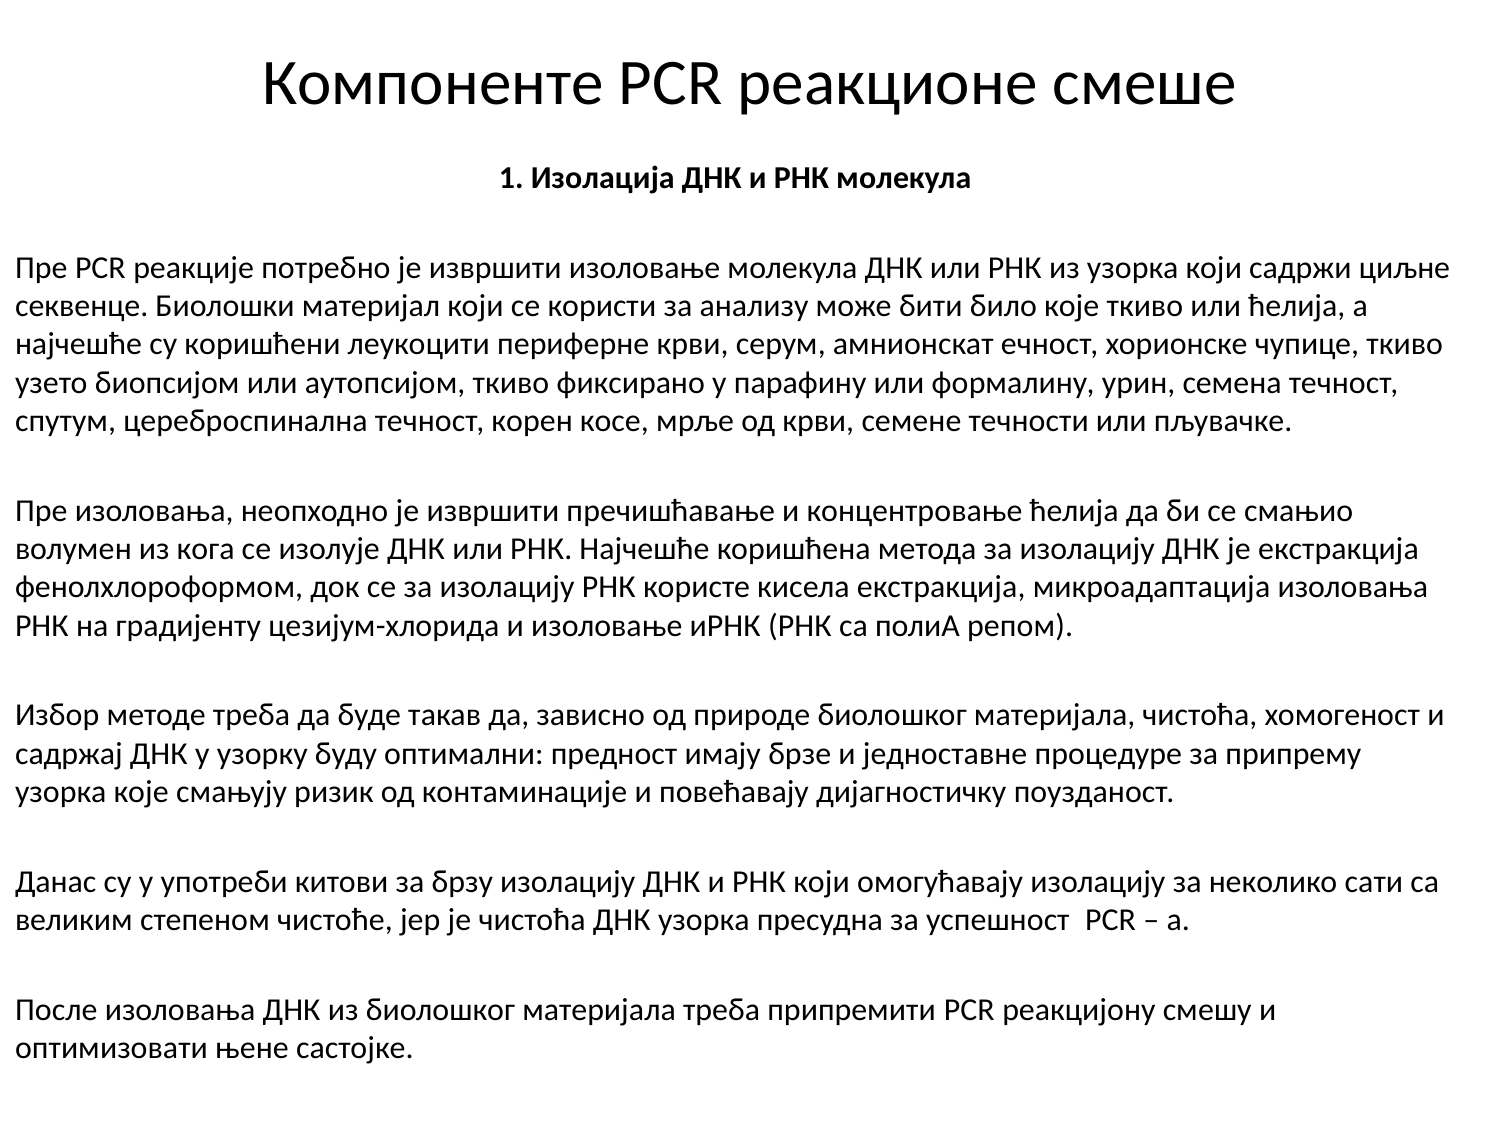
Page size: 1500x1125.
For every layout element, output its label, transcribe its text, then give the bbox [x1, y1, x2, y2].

title Компоненте PCR реакционе смеше [112, 30, 1388, 126]
subtitle 1. Изолација ДНК и РНК молекула Пре PCR реакције потребно је извршити изоловање молекула ДНК или РНК из узорка који садржи циљне секвенце. Биолошки материјал који се користи за анализу може бити било које ткиво или ћелија, а најчешће су коришћени леукоцити периферне крви, серум, амнионскат ечност, хорионске чупице, ткиво узето биопсијом или аутопсијом, ткиво фиксирано у парафину или формалину, урин, семена течност, спутум, цереброспинална течност, корен косе, мрље од крви, семене течности или пљувачке. Пре изоловања, неопходно је извршити пречишћавање и концентровање ћелија да би се смањио волумен из кога се изолује ДНК или РНК. Најчешће коришћена метода за изолацију ДНК је екстракција фенолхлороформом, док се за изолацију РНК користе кисела екстракција, микроадаптација изоловања РНК на градијенту цезијум-хлорида и изоловање иРНК (РНК са полиА репом). Избор методе треба да буде такав да, зависно од природе биолошког материјала, чистоћа, хомогеност и садржај ДНК у узорку буду оптимални: предност имају брзе и једноставне процедуре за припрему узорка које смањују ризик од контаминације и повећавају дијагностичку поузданост. Данас су у употреби китови за брзу изолацију ДНК и РНК који омогућавају изолацију за неколико сати са великим степеном чистоће, јер је чистоћа ДНК узорка пресудна за успешност PCR – a. После изоловања ДНК из биолошког материјала треба припремити PCR реакцијону смешу и оптимизовати њене састојке. [0, 149, 1471, 1094]
